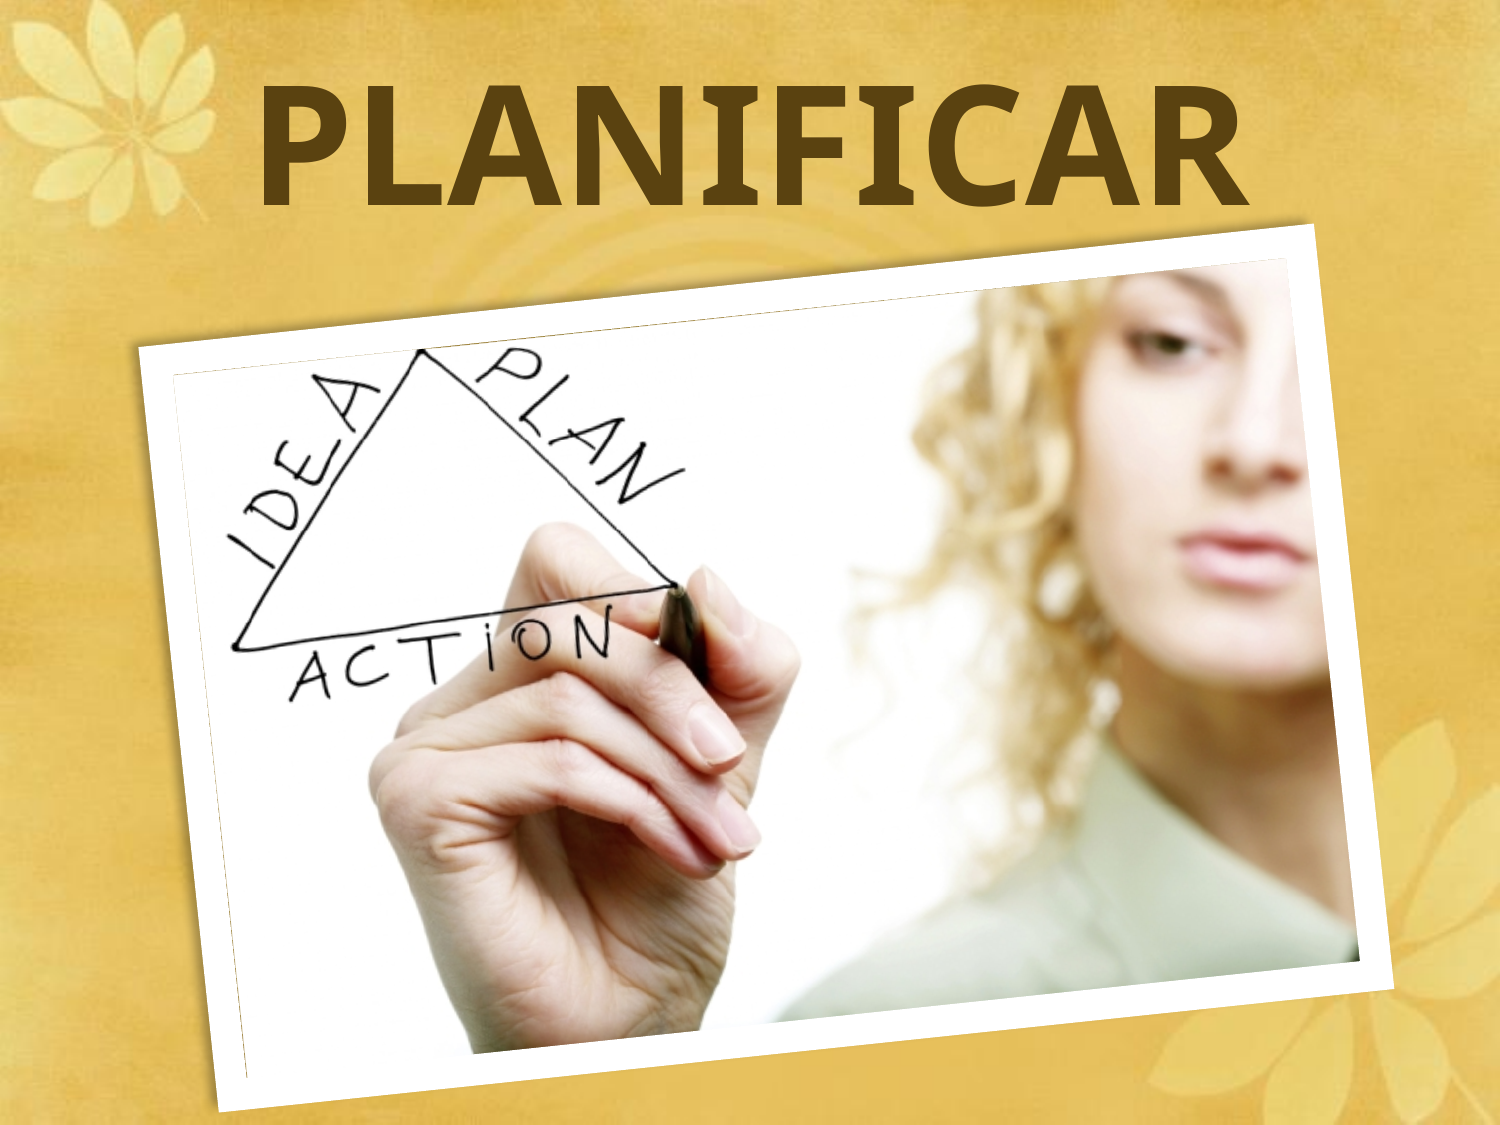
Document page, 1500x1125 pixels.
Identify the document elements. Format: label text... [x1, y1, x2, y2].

title PLANIFICAR [75, 45, 1425, 233]
picture [0, 0, 1500, 1125]
